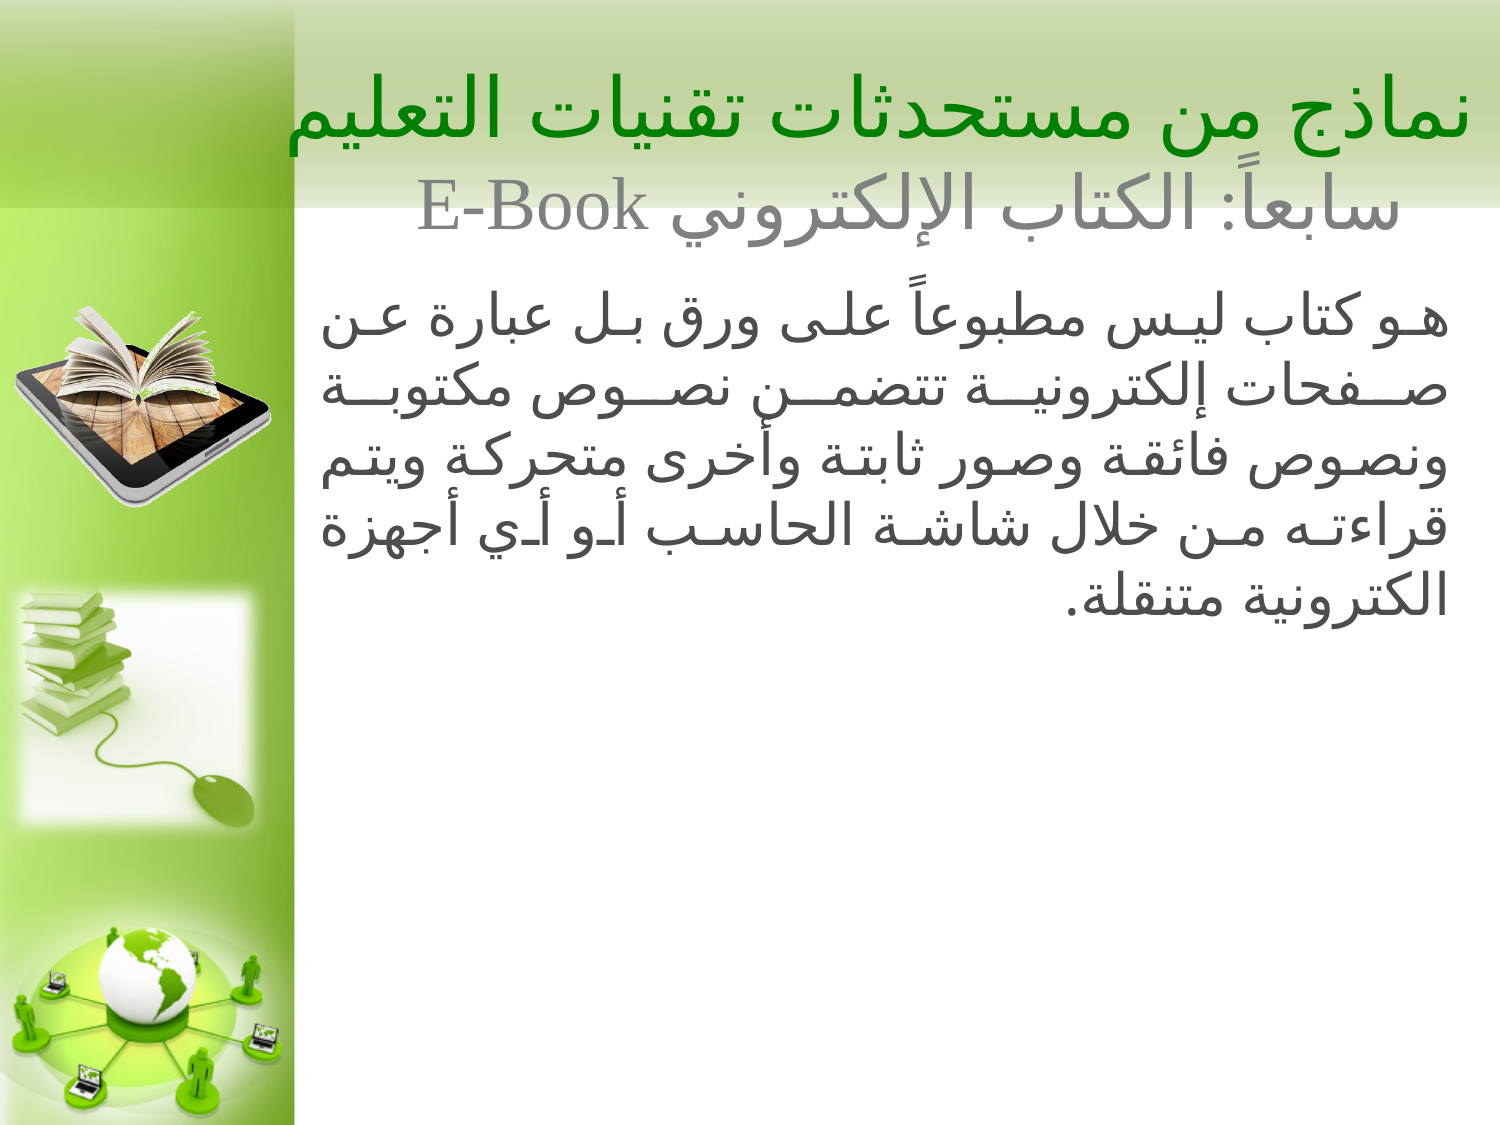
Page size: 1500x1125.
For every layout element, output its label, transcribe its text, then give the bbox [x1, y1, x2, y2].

picture [0, 208, 1500, 1125]
text_box هو كتاب ليس مطبوعاً على ورق بل عبارة عن صفحات إلكترونية تتضمن نصوص مكتوبة ونصوص فائقة وصور ثابتة وأخرى متحركة ويتم قراءته من خلال شاشة الحاسب أو أي أجهزة الكترونية متنقلة. [304, 269, 1466, 970]
text_box سابعاً: الكتاب الإلكتروني E-Book [360, 147, 1460, 252]
text_box [0, 0, 1500, 208]
text_box نماذج من مستحدثات تقنيات التعليم [265, 45, 1495, 163]
